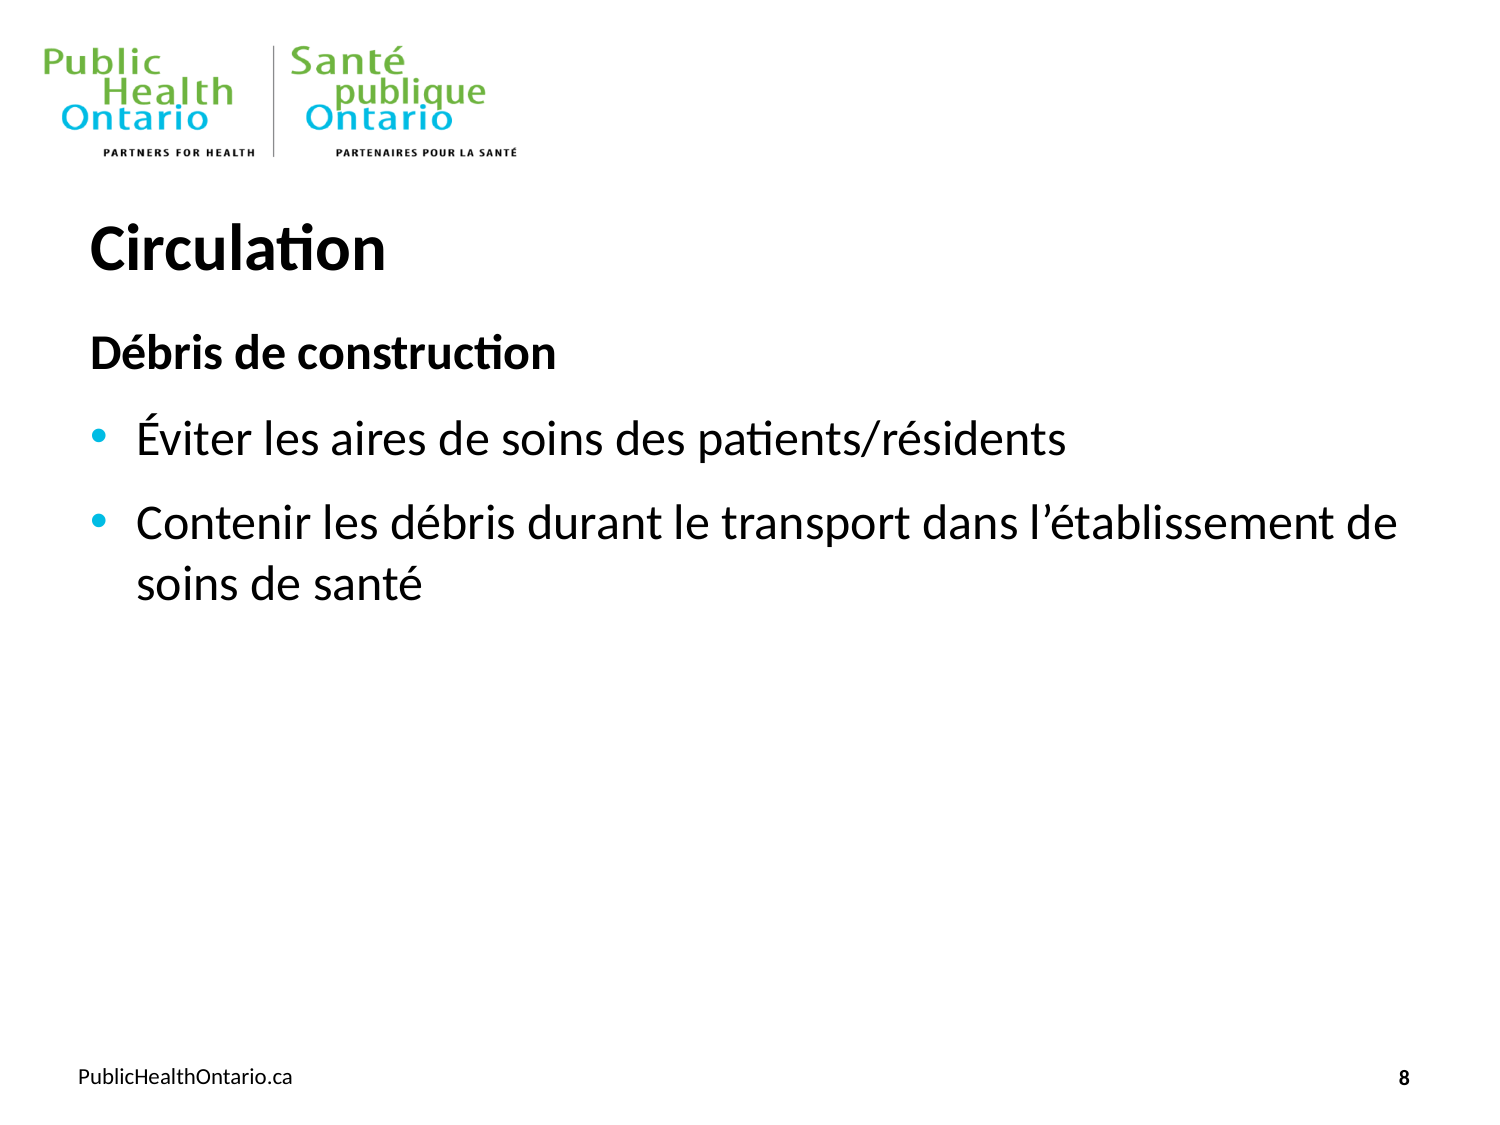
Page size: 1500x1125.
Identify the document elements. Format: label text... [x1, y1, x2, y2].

slide_number 8 [1287, 1057, 1425, 1096]
picture [37, 37, 525, 165]
list Débris de construction Éviter les aires de soins des patients/résidents Contenir les débris durant le transport dans l’établissement de soins de santé [75, 312, 1425, 1038]
title Circulation [75, 187, 1425, 300]
